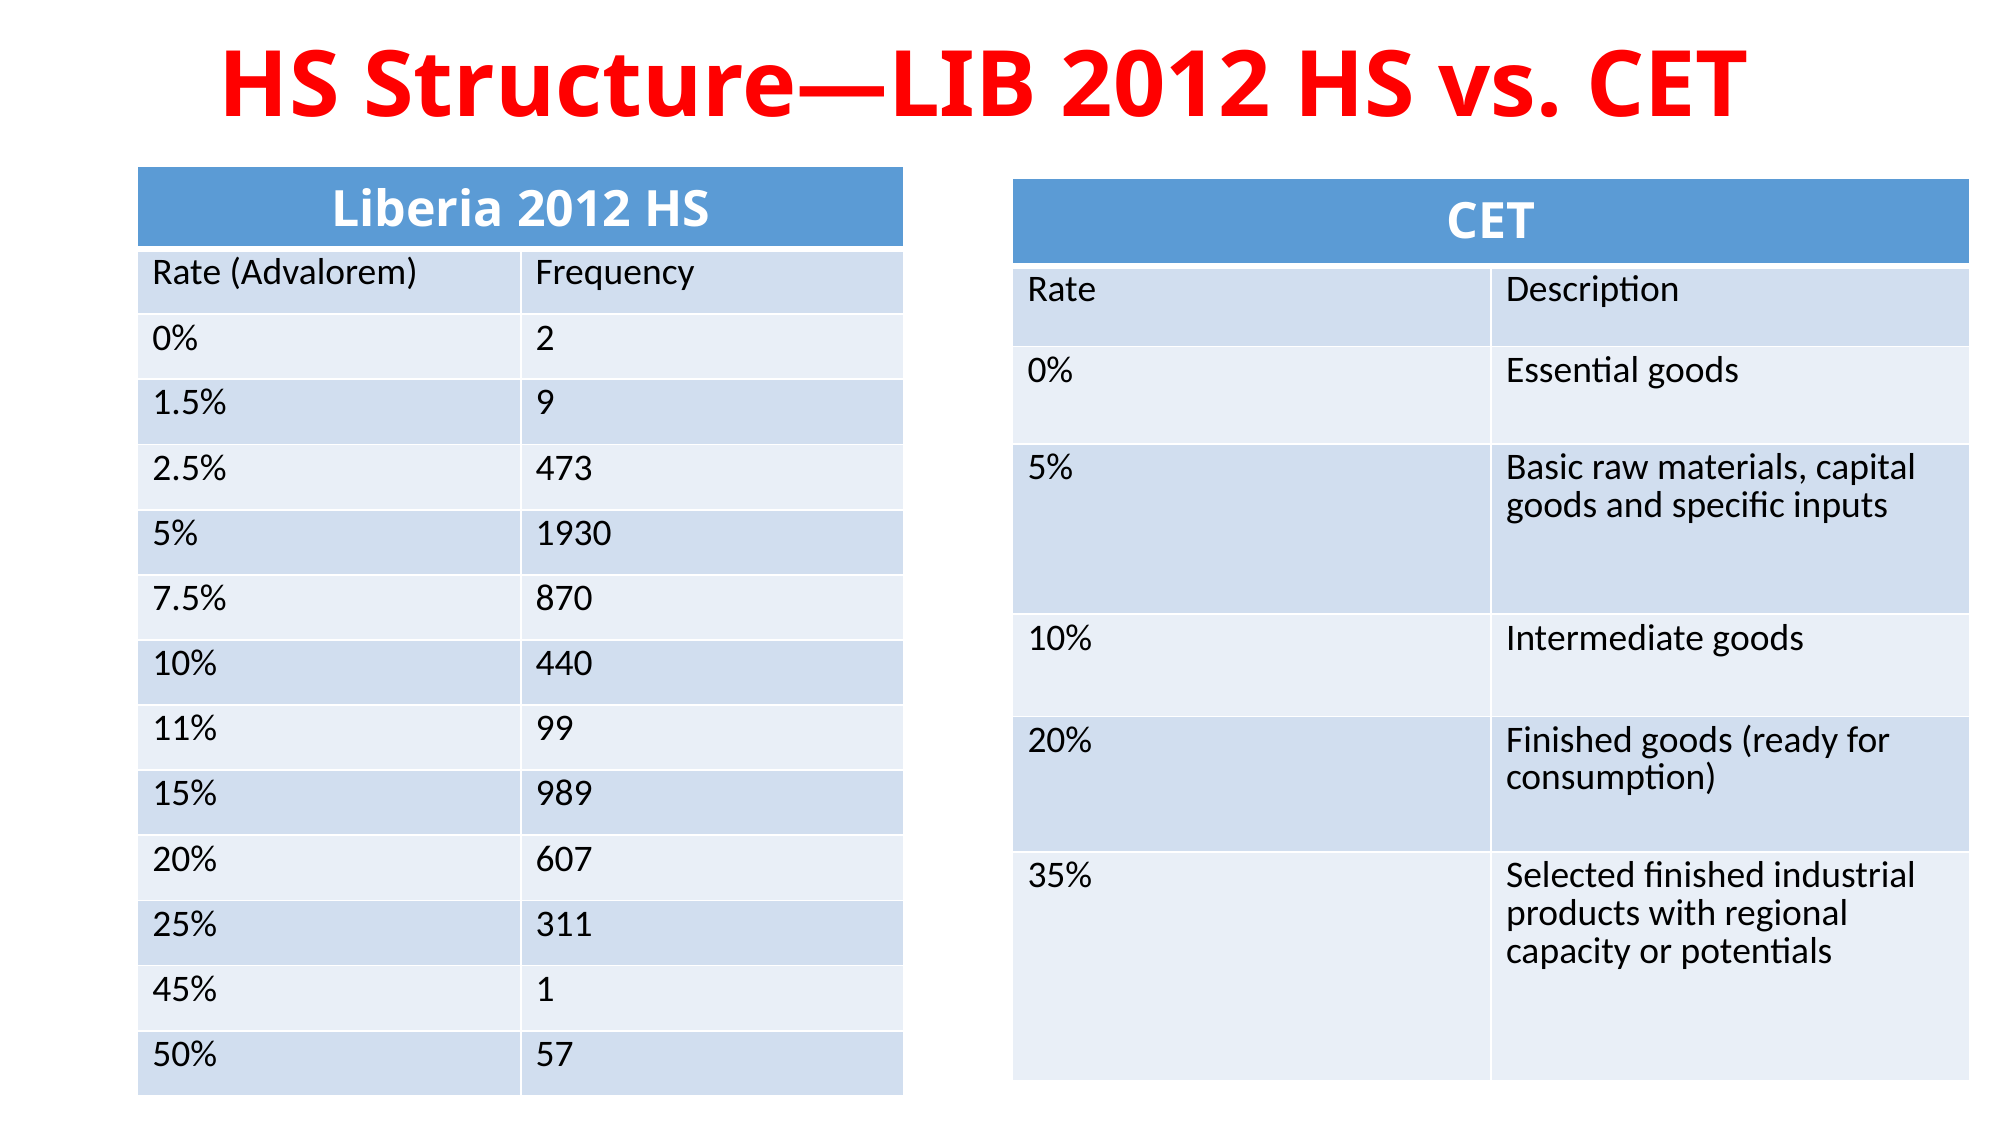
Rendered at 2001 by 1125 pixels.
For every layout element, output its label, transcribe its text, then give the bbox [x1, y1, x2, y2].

table_cell 15% [138, 771, 520, 834]
table_cell Frequency [522, 252, 903, 313]
table_cell 440 [522, 641, 903, 704]
table_cell 0% [138, 315, 520, 378]
table_cell 99 [522, 706, 903, 769]
table_cell 7.5% [138, 576, 520, 639]
table_cell Essential goods [1492, 347, 1969, 443]
table_cell 473 [522, 445, 903, 509]
table_cell 5% [1013, 445, 1490, 613]
table_cell Description [1492, 269, 1969, 346]
table_cell 50% [138, 1032, 520, 1095]
table_cell 35% [1013, 853, 1490, 1080]
table_cell 2 [522, 315, 903, 378]
table_cell 45% [138, 966, 520, 1030]
table_cell 20% [138, 836, 520, 900]
table_cell 870 [522, 576, 903, 639]
table_cell 607 [522, 836, 903, 900]
table_cell Intermediate goods [1492, 615, 1969, 716]
table_cell Rate [1013, 269, 1490, 346]
table_cell Selected finished industrial products with regional capacity or potentials [1492, 853, 1969, 1080]
table_cell Finished goods (ready for consumption) [1492, 717, 1969, 851]
table_cell 9 [522, 380, 903, 444]
table_cell 311 [522, 901, 903, 965]
table_cell 10% [1013, 615, 1490, 716]
table_cell 20% [1013, 717, 1490, 851]
table_cell Rate (Advalorem) [138, 252, 520, 313]
table_cell 0% [1013, 347, 1490, 443]
table_cell 11% [138, 706, 520, 769]
title HS Structure—LIB 2012 HS vs. CET [0, 27, 1970, 146]
table_cell 989 [522, 771, 903, 834]
table_cell 2.5% [138, 445, 520, 509]
table_cell 25% [138, 901, 520, 965]
table_header CET [1013, 179, 1969, 263]
table_cell 5% [138, 511, 520, 574]
table_cell 1.5% [138, 380, 520, 444]
table_cell 57 [522, 1032, 903, 1095]
table_cell Basic raw materials, capital goods and specific inputs [1492, 445, 1969, 613]
table_cell 1 [522, 966, 903, 1030]
table_header Liberia 2012 HS [138, 167, 903, 246]
table_cell 1930 [522, 511, 903, 574]
table_cell 10% [138, 641, 520, 704]
